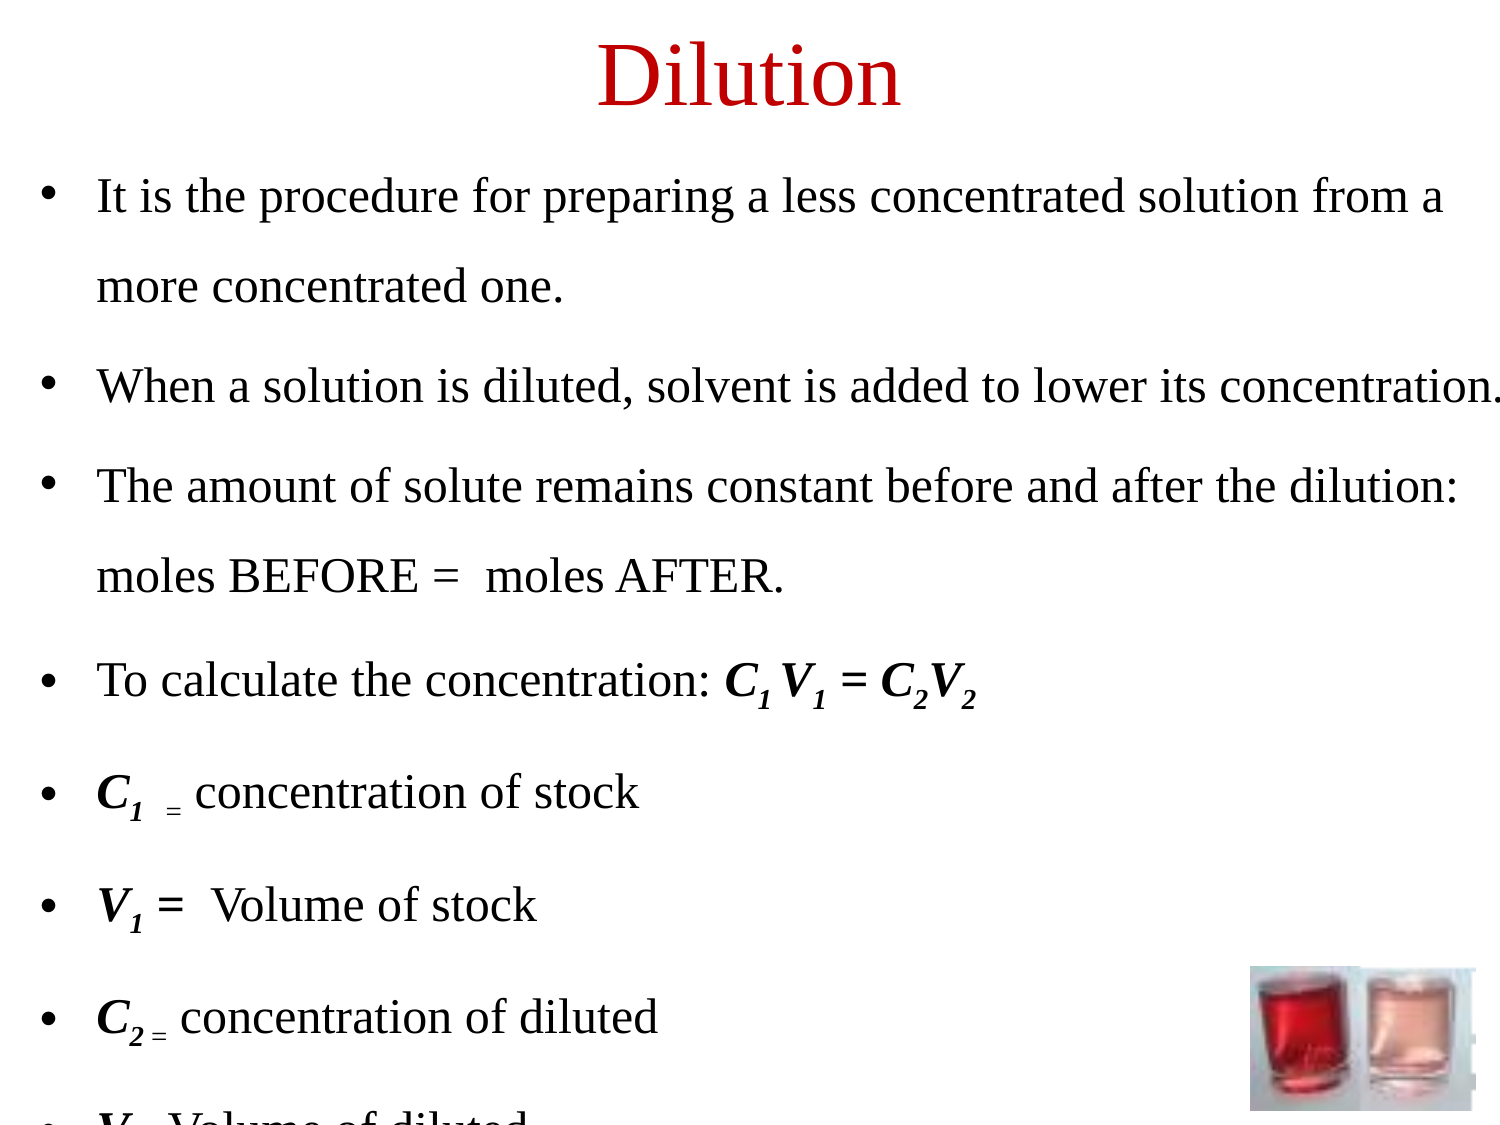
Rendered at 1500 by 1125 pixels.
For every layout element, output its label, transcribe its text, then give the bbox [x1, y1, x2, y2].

title Dilution [75, 0, 1425, 125]
picture [1249, 966, 1476, 1111]
list It is the procedure for preparing a less concentrated solution from a more concentrated one. When a solution is diluted, solvent is added to lower its concentration. The amount of solute remains constant before and after the dilution: moles BEFORE = moles AFTER. To calculate the concentration: C1 V1 = C2V2 C1 = concentration of stock V1 = Volume of stock C2 = concentration of diluted V2= Volume of diluted [24, 125, 1500, 1125]
